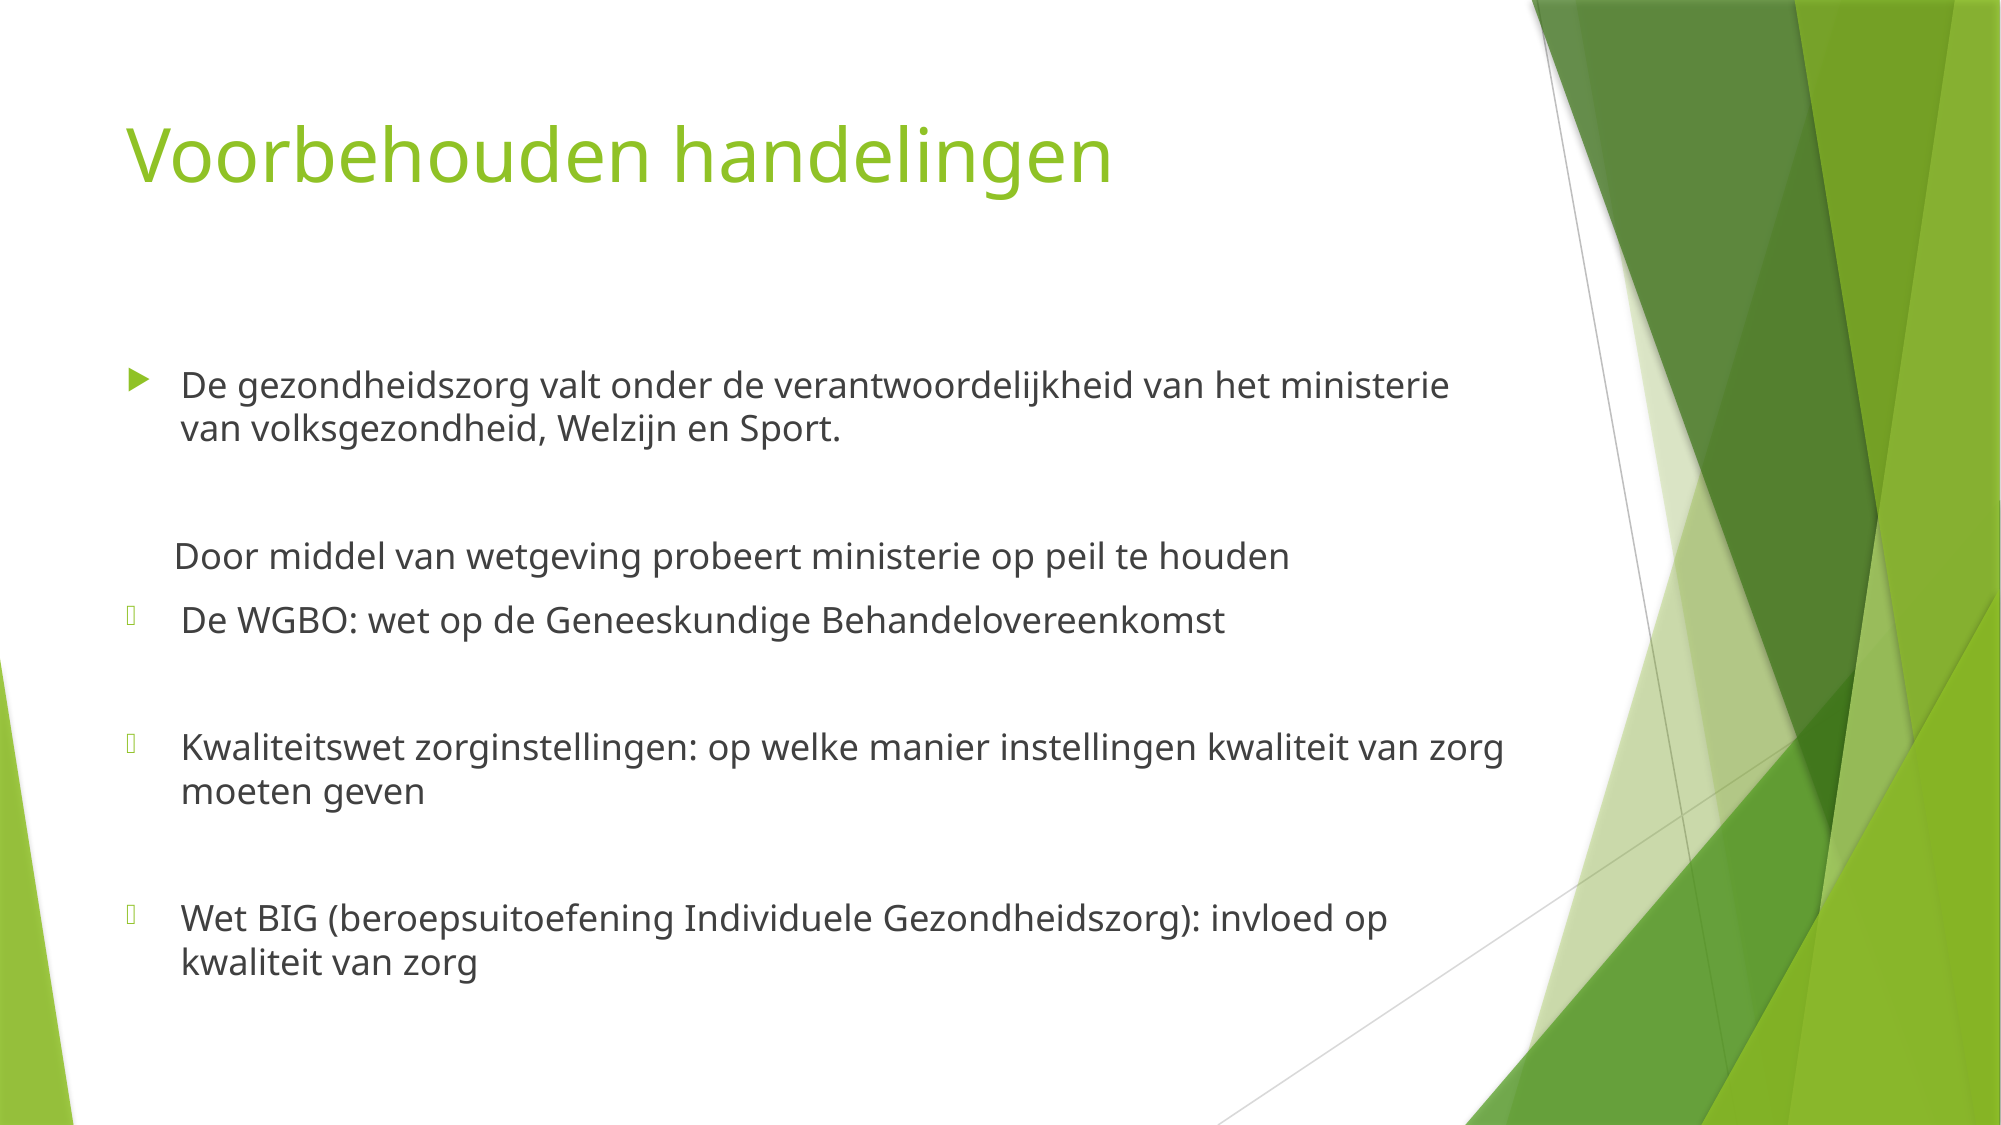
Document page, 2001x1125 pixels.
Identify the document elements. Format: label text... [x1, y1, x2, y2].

list De gezondheidszorg valt onder de verantwoordelijkheid van het ministerie van volksgezondheid, Welzijn en Sport. Door middel van wetgeving probeert ministerie op peil te houden De WGBO: wet op de Geneeskundige Behandelovereenkomst Kwaliteitswet zorginstellingen: op welke manier instellingen kwaliteit van zorg moeten geven Wet BIG (beroepsuitoefening Individuele Gezondheidszorg): invloed op kwaliteit van zorg [111, 354, 1522, 992]
title Voorbehouden handelingen [111, 99, 1522, 317]
